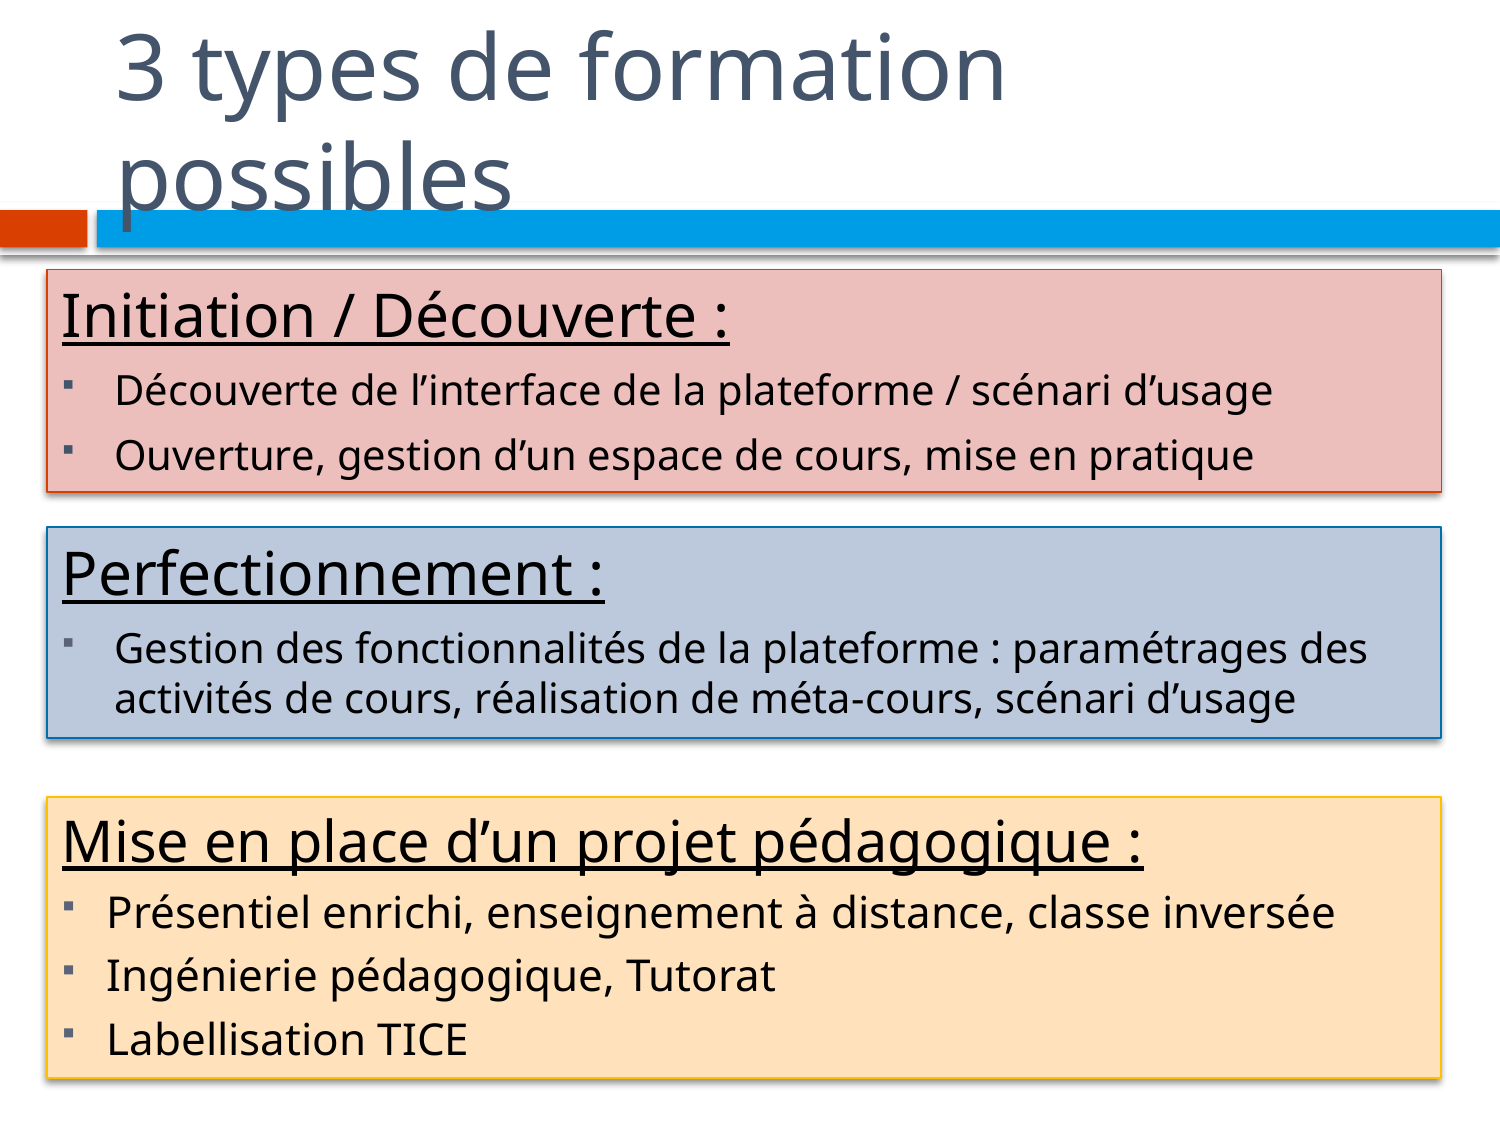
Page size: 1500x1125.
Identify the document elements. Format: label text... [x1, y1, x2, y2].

title 3 types de formation possibles [100, 37, 1438, 200]
text_box Mise en place d’un projet pédagogique : Présentiel enrichi, enseignement à distance, classe inversée Ingénierie pédagogique, Tutorat Labellisation TICE [46, 796, 1442, 1079]
picture [124, 210, 130, 231]
text_box Perfectionnement : Gestion des fonctionnalités de la plateforme : paramétrages des activités de cours, réalisation de méta-cours, scénari d’usage [46, 526, 1442, 739]
list Initiation / Découverte : Découverte de l’interface de la plateforme / scénari d’usage Ouverture, gestion d’un espace de cours, mise en pratique [46, 269, 1442, 493]
